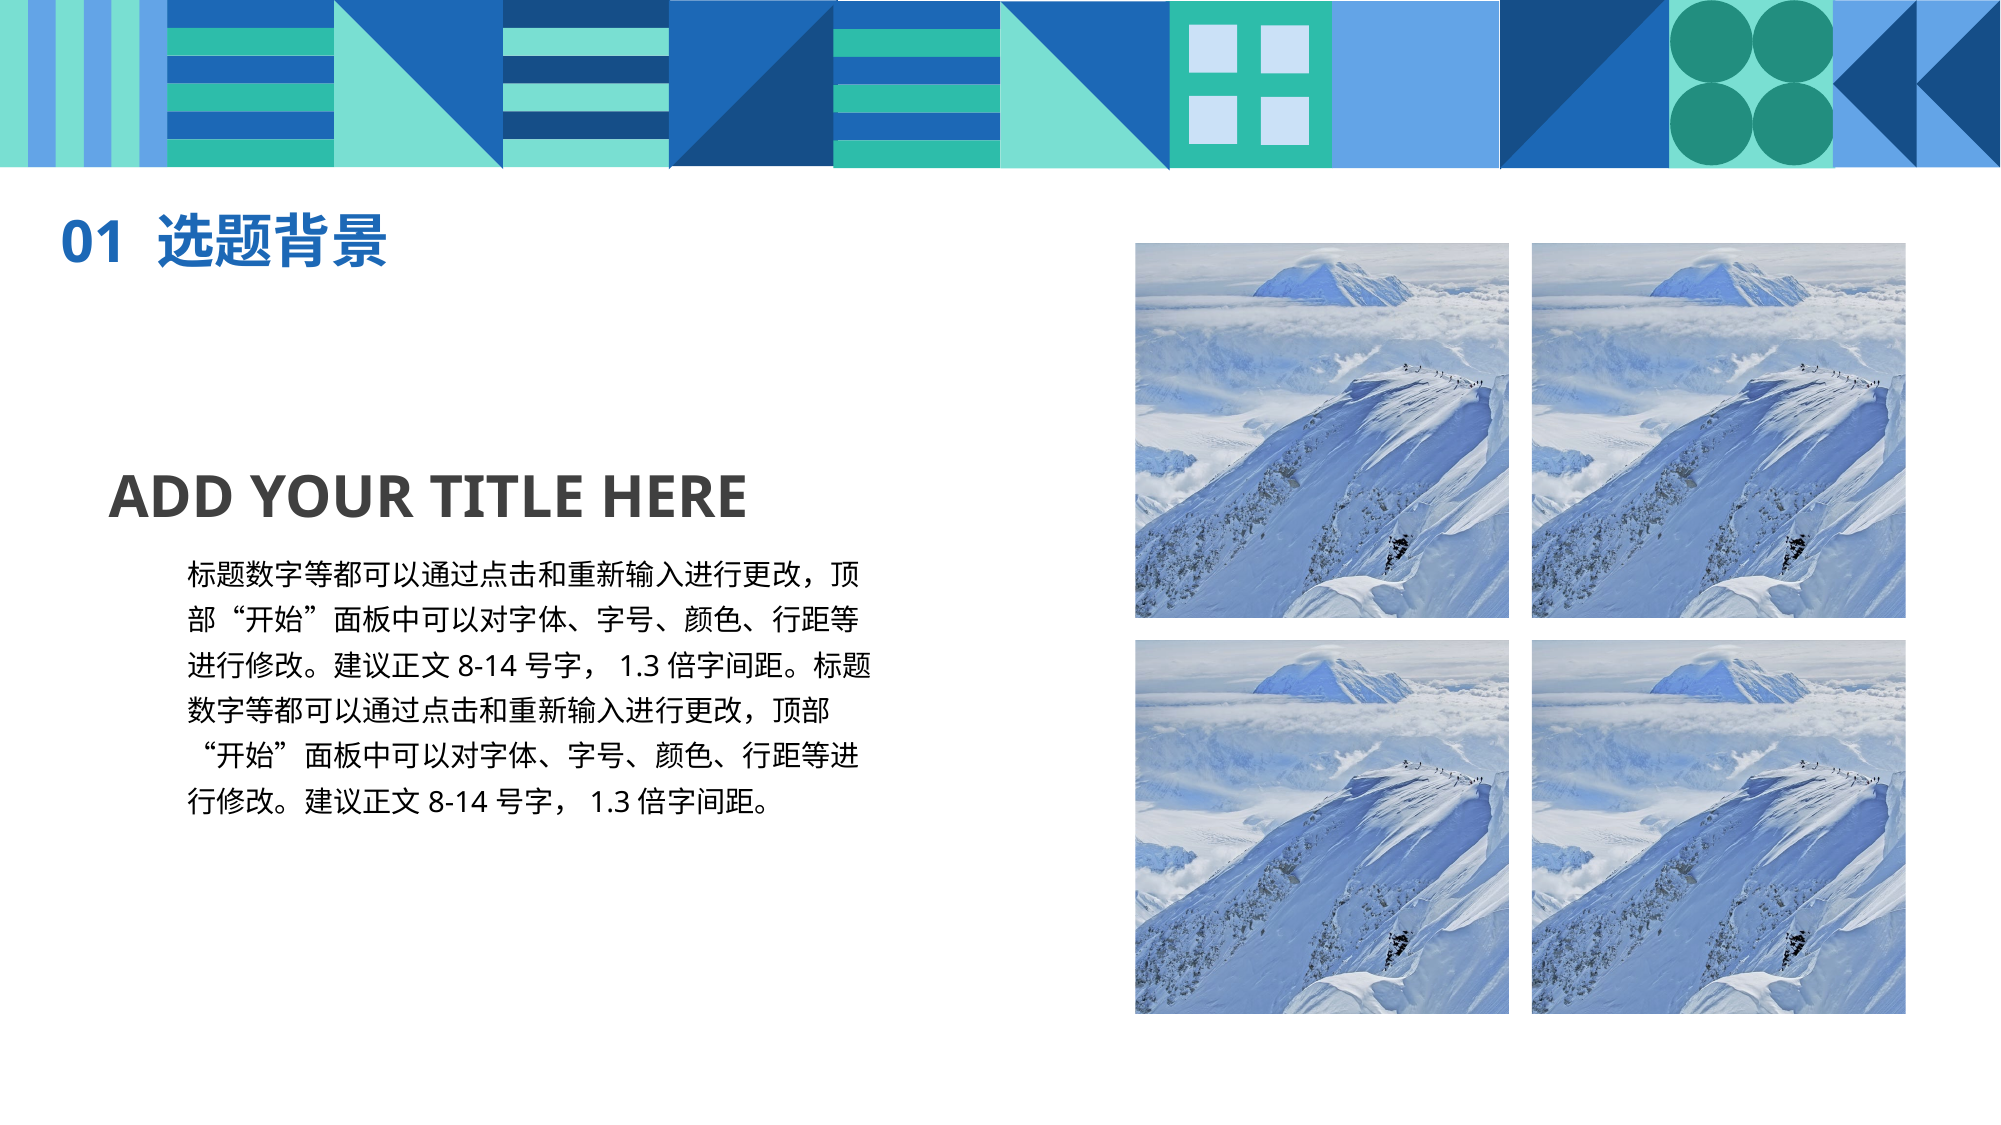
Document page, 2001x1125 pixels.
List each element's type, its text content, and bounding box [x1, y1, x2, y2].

list 01 选题背景 [45, 196, 623, 291]
picture [1531, 640, 1906, 1014]
picture [1531, 243, 1906, 618]
text_box ADD YOUR TITLE HERE [93, 417, 763, 537]
picture [1135, 640, 1510, 1014]
text_box 标题数字等都可以通过点击和重新输入进行更改，顶部“开始”面板中可以对字体、字号、颜色、行距等进行修改。建议正文8-14号字，1.3倍字间距。标题数字等都可以通过点击和重新输入进行更改，顶部“开始”面板中可以对字体、字号、颜色、行距等进行修改。建议正文8-14号字，1.3倍字间距。 [172, 538, 895, 826]
picture [1135, 243, 1510, 618]
